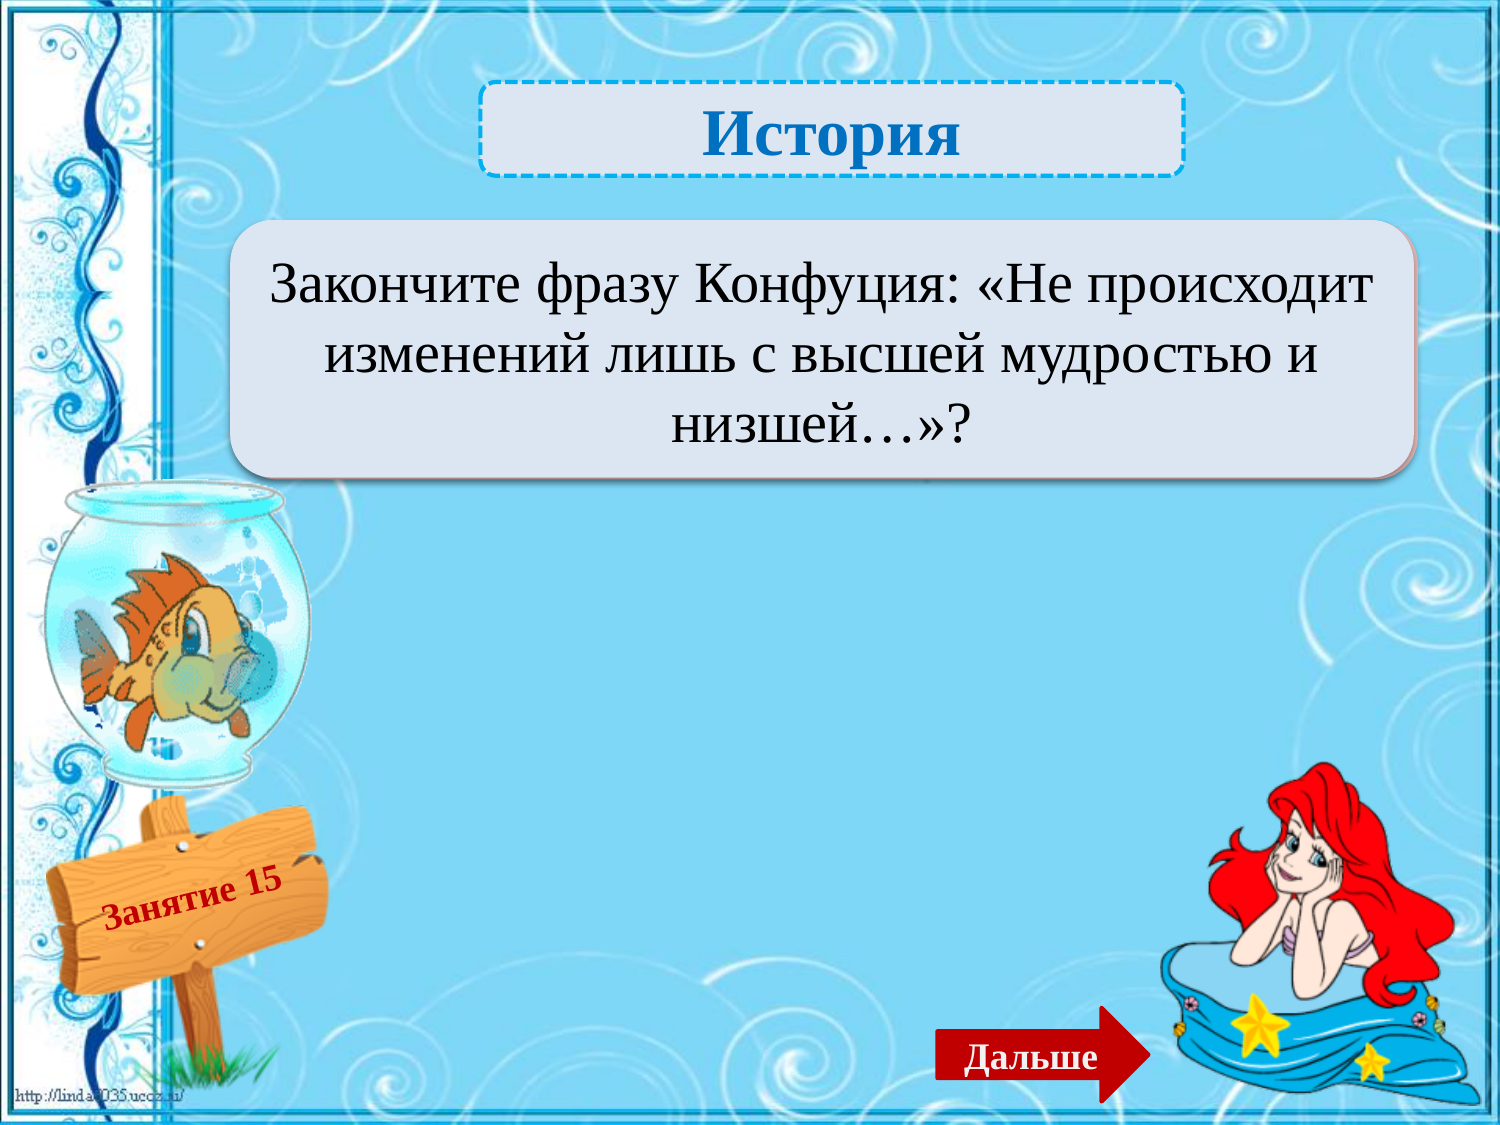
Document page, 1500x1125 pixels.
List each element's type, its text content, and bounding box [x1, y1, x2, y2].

text_box [228, 217, 1416, 480]
picture [0, 0, 1500, 1125]
text_box История [478, 79, 1186, 178]
text_box Дальше [935, 1005, 1151, 1104]
